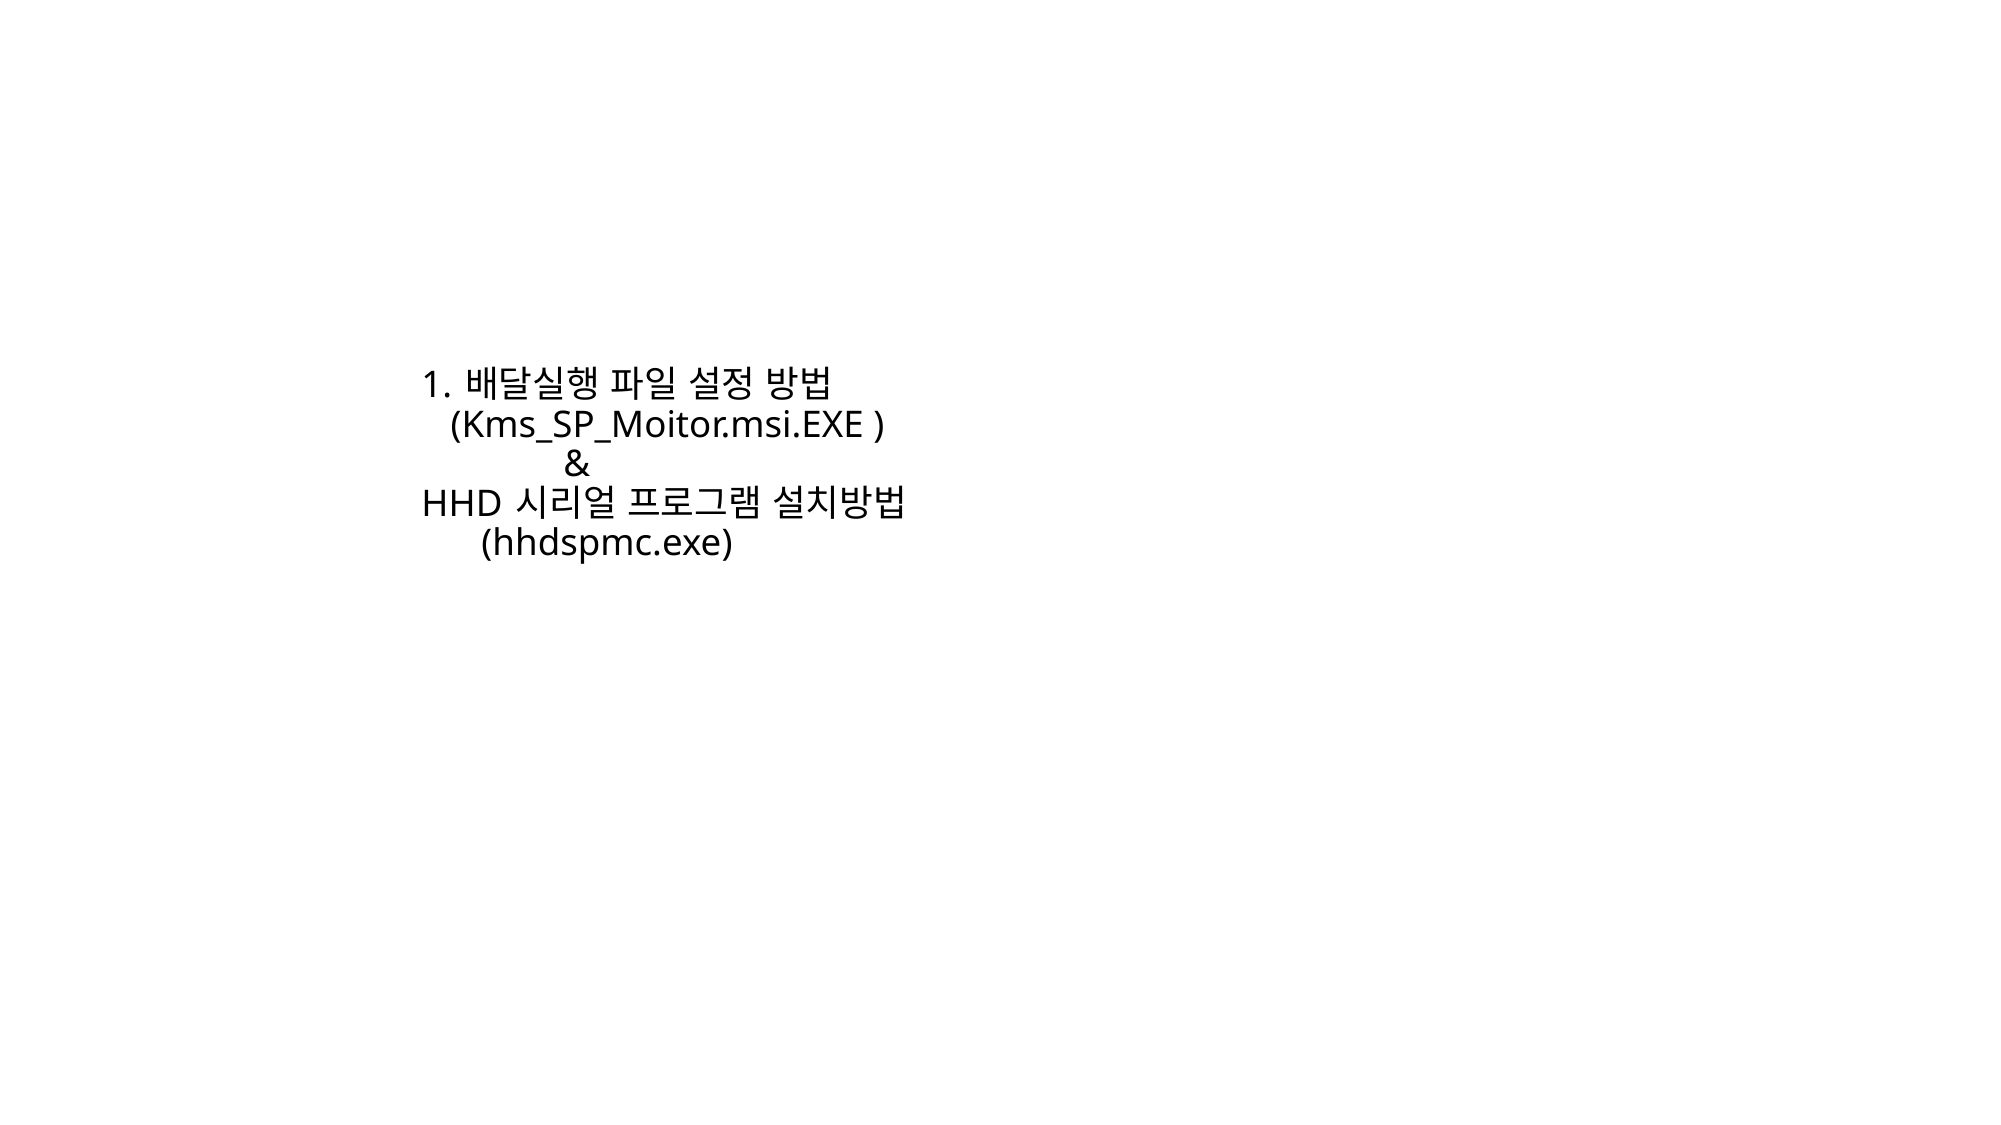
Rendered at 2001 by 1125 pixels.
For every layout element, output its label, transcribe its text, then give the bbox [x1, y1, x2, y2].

title 1. 배달실행 파일 설정 방법 (Kms_SP_Moitor.msi.EXE ) & HHD 시리얼 프로그램 설치방법 (hhdspmc.exe) [339, 356, 2000, 574]
